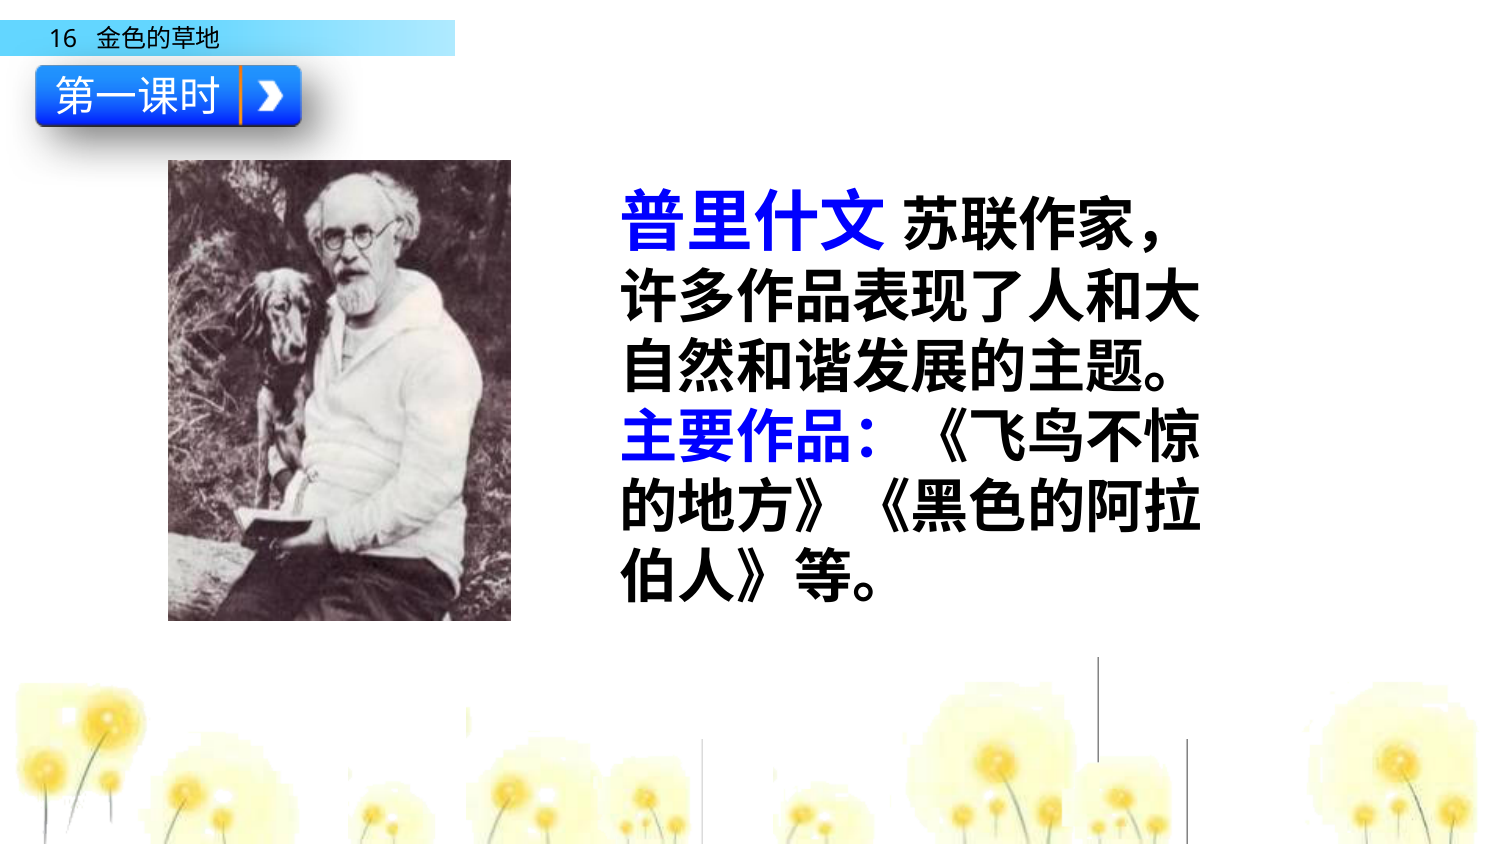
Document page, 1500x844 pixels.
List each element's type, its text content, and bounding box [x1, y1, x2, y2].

picture [34, 64, 303, 127]
picture [1222, 657, 1500, 844]
text_box 普里什文 苏联作家，许多作品表现了人和大自然和谐发展的主题。 主要作品：《飞鸟不惊的地方》《黑色的阿拉伯人》等。 [604, 171, 1247, 617]
picture [168, 160, 512, 622]
picture [0, 657, 1188, 844]
